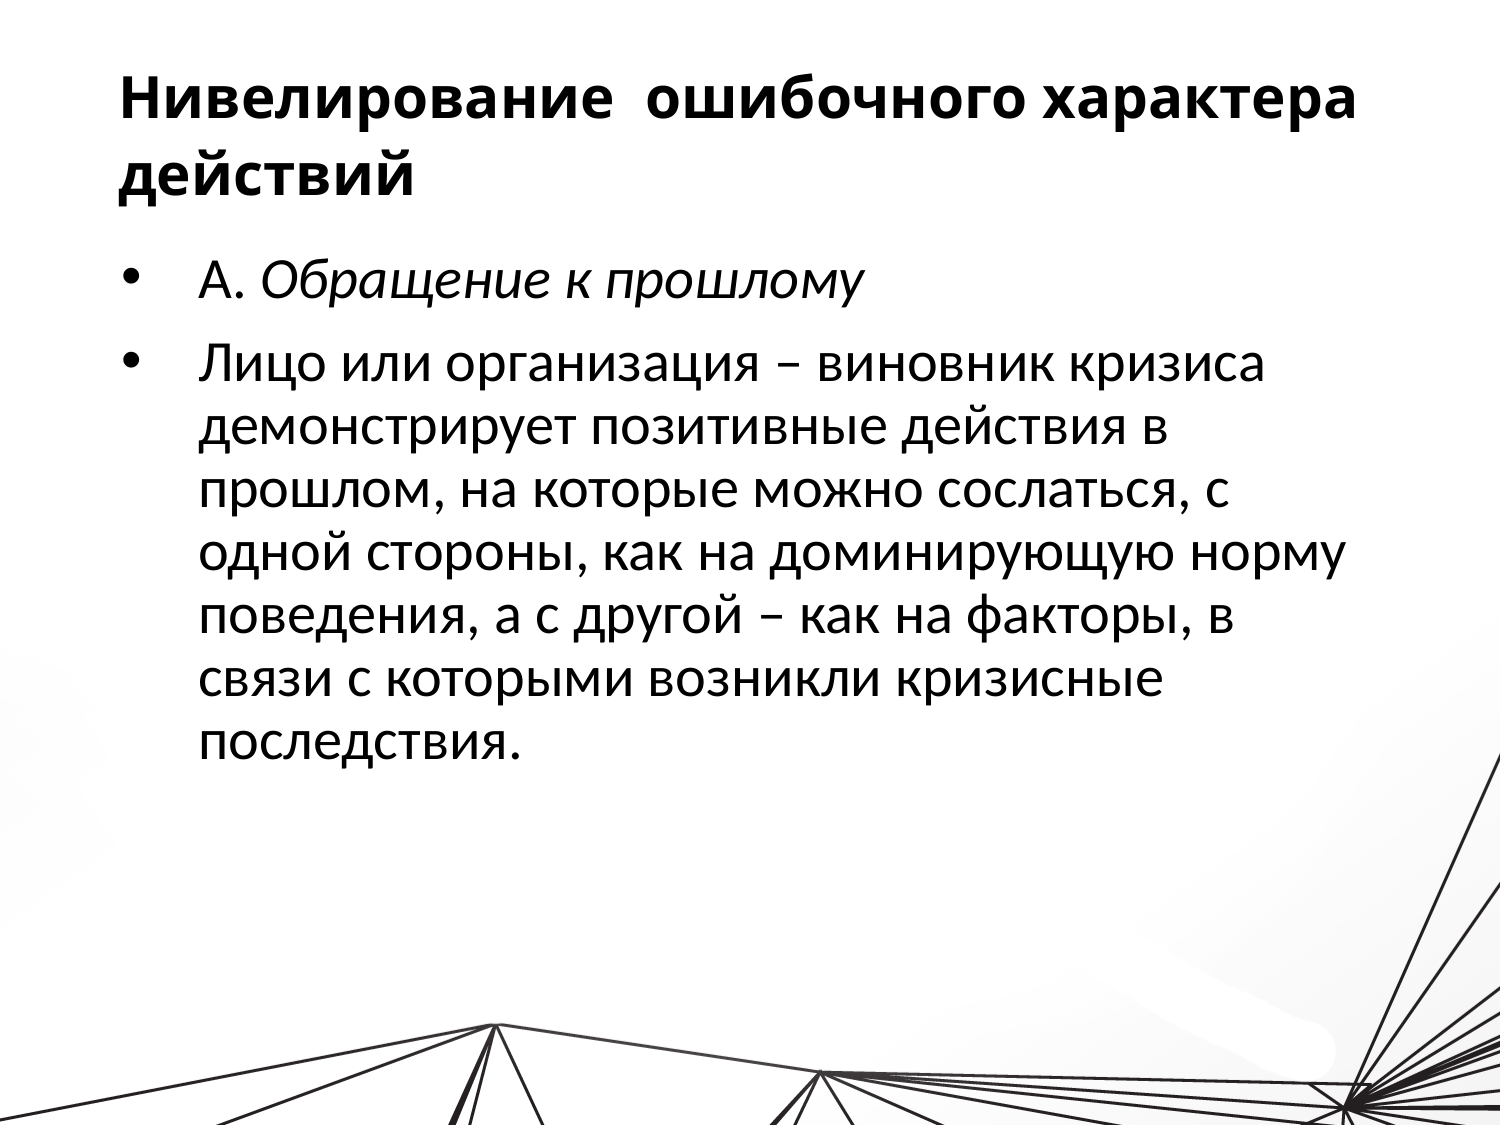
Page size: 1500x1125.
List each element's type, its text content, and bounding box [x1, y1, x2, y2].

list А. Обращение к прошлому Лицо или организация – виновник кризиса демонстрирует позитивные действия в прошлом, на которые можно сослаться, с одной стороны, как на доминирующую норму поведения, а с другой – как на факторы, в связи с которыми возникли кризисные последствия. [105, 240, 1398, 1014]
picture [0, 0, 1500, 1125]
title Нивелирование ошибочного характера действий [102, 0, 1398, 220]
